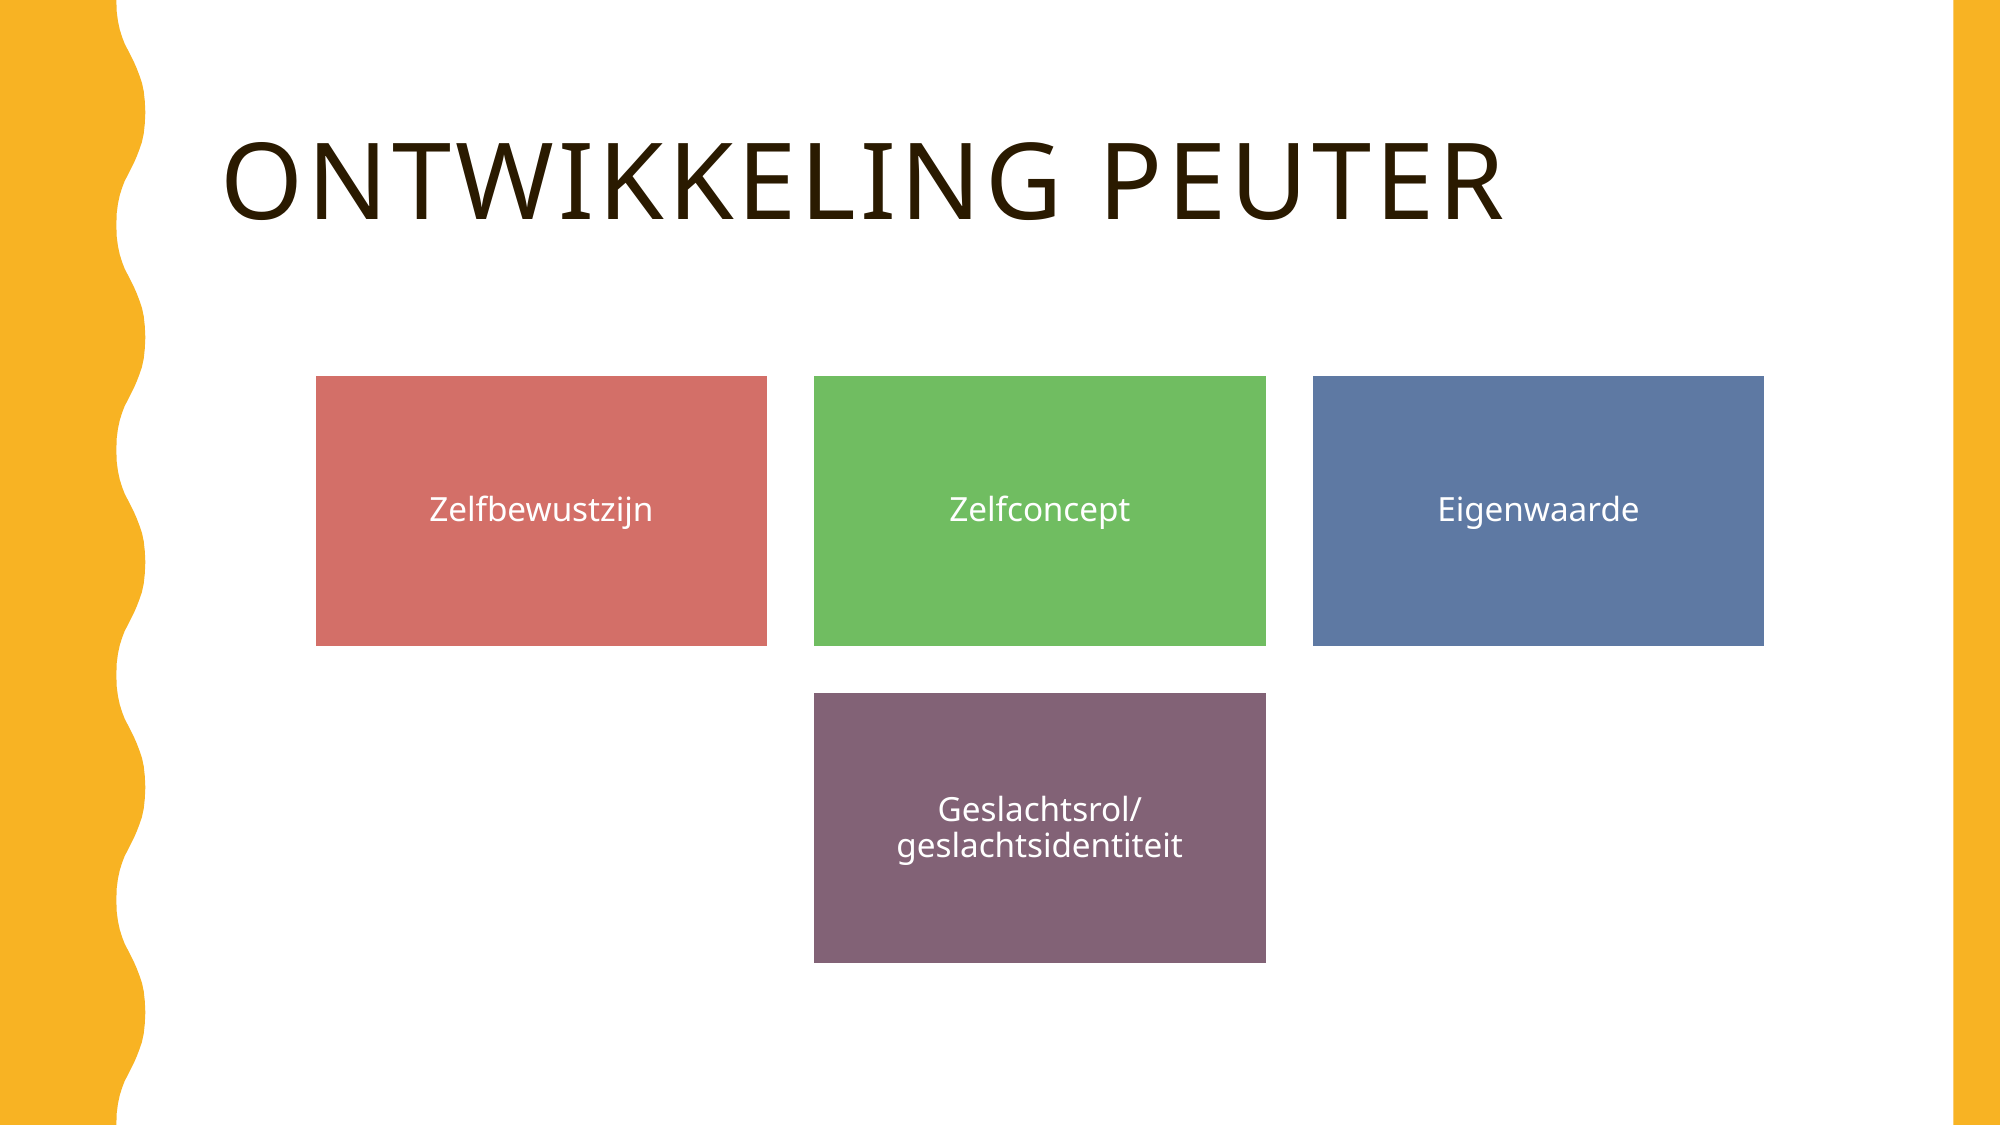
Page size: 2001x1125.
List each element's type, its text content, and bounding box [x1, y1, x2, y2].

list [205, 374, 1875, 965]
title Ontwikkeling peuter [205, 62, 1875, 308]
text_box [0, 0, 146, 1125]
text_box [117, 0, 1952, 1125]
text_box [1952, 0, 2000, 1125]
